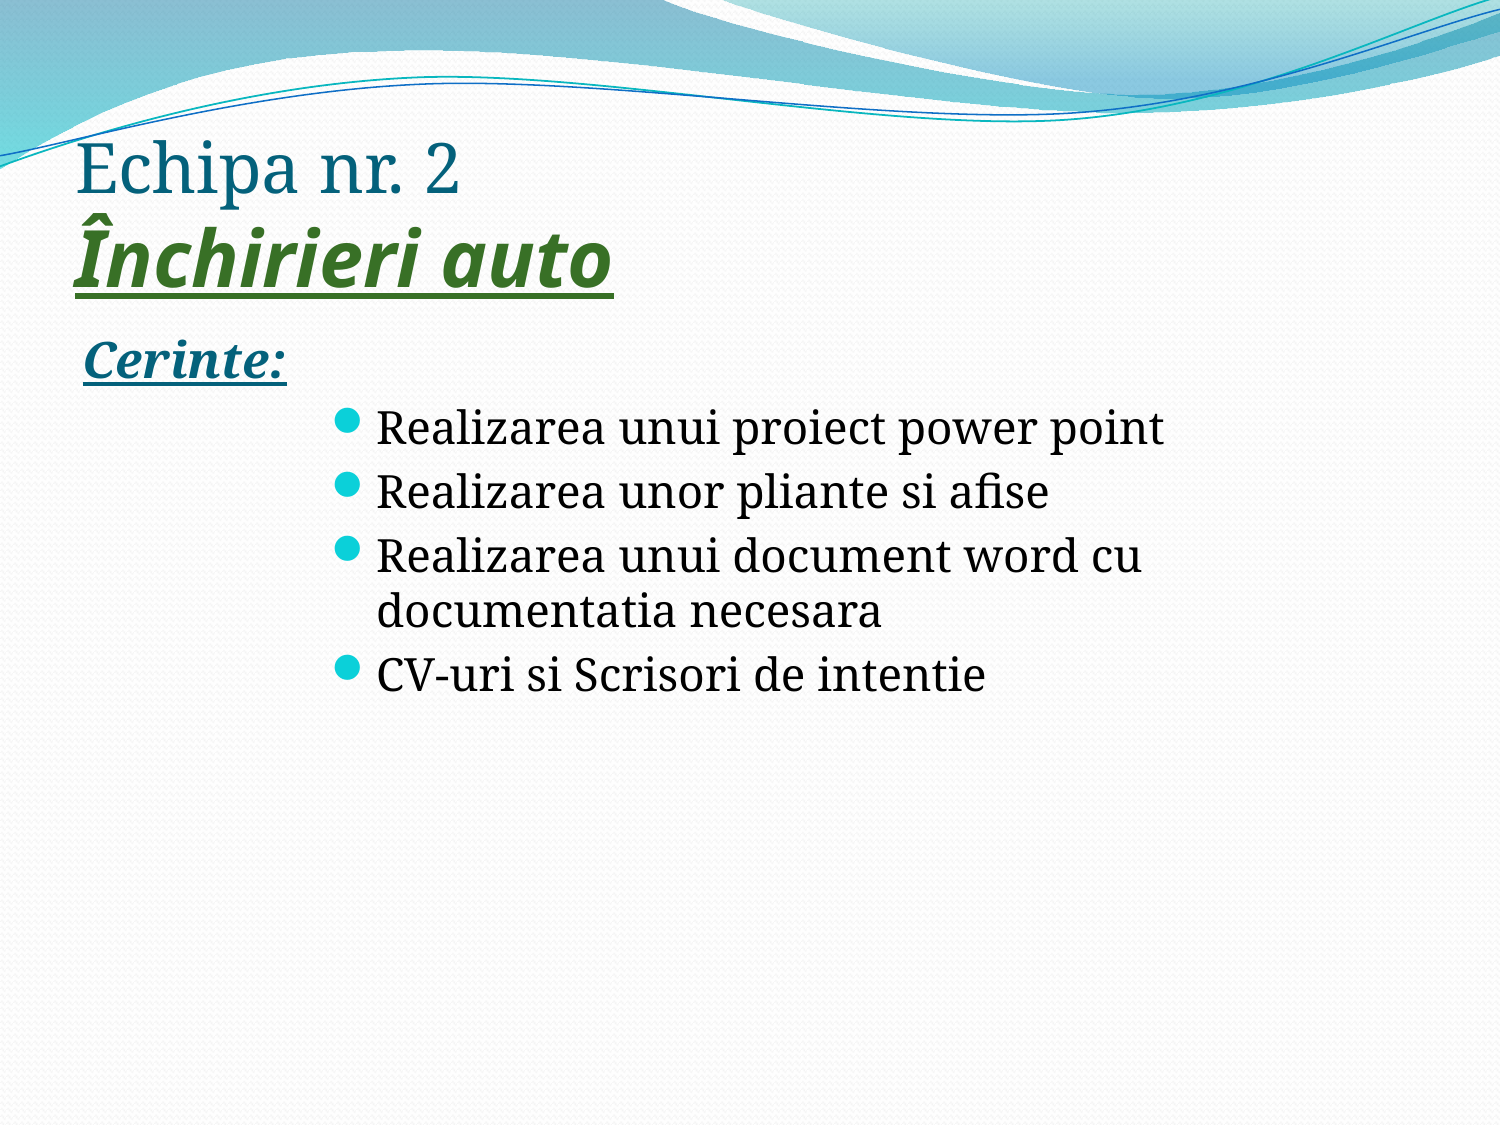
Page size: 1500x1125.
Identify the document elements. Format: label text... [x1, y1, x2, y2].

list Realizarea unui proiect power point Realizarea unor pliante si afise Realizarea unui document word cu documentatia necesara CV-uri si Scrisori de intentie [316, 398, 1207, 1030]
list Cerinte: [75, 304, 738, 413]
title Echipa nr. 2 Închirieri auto [75, 115, 1425, 303]
